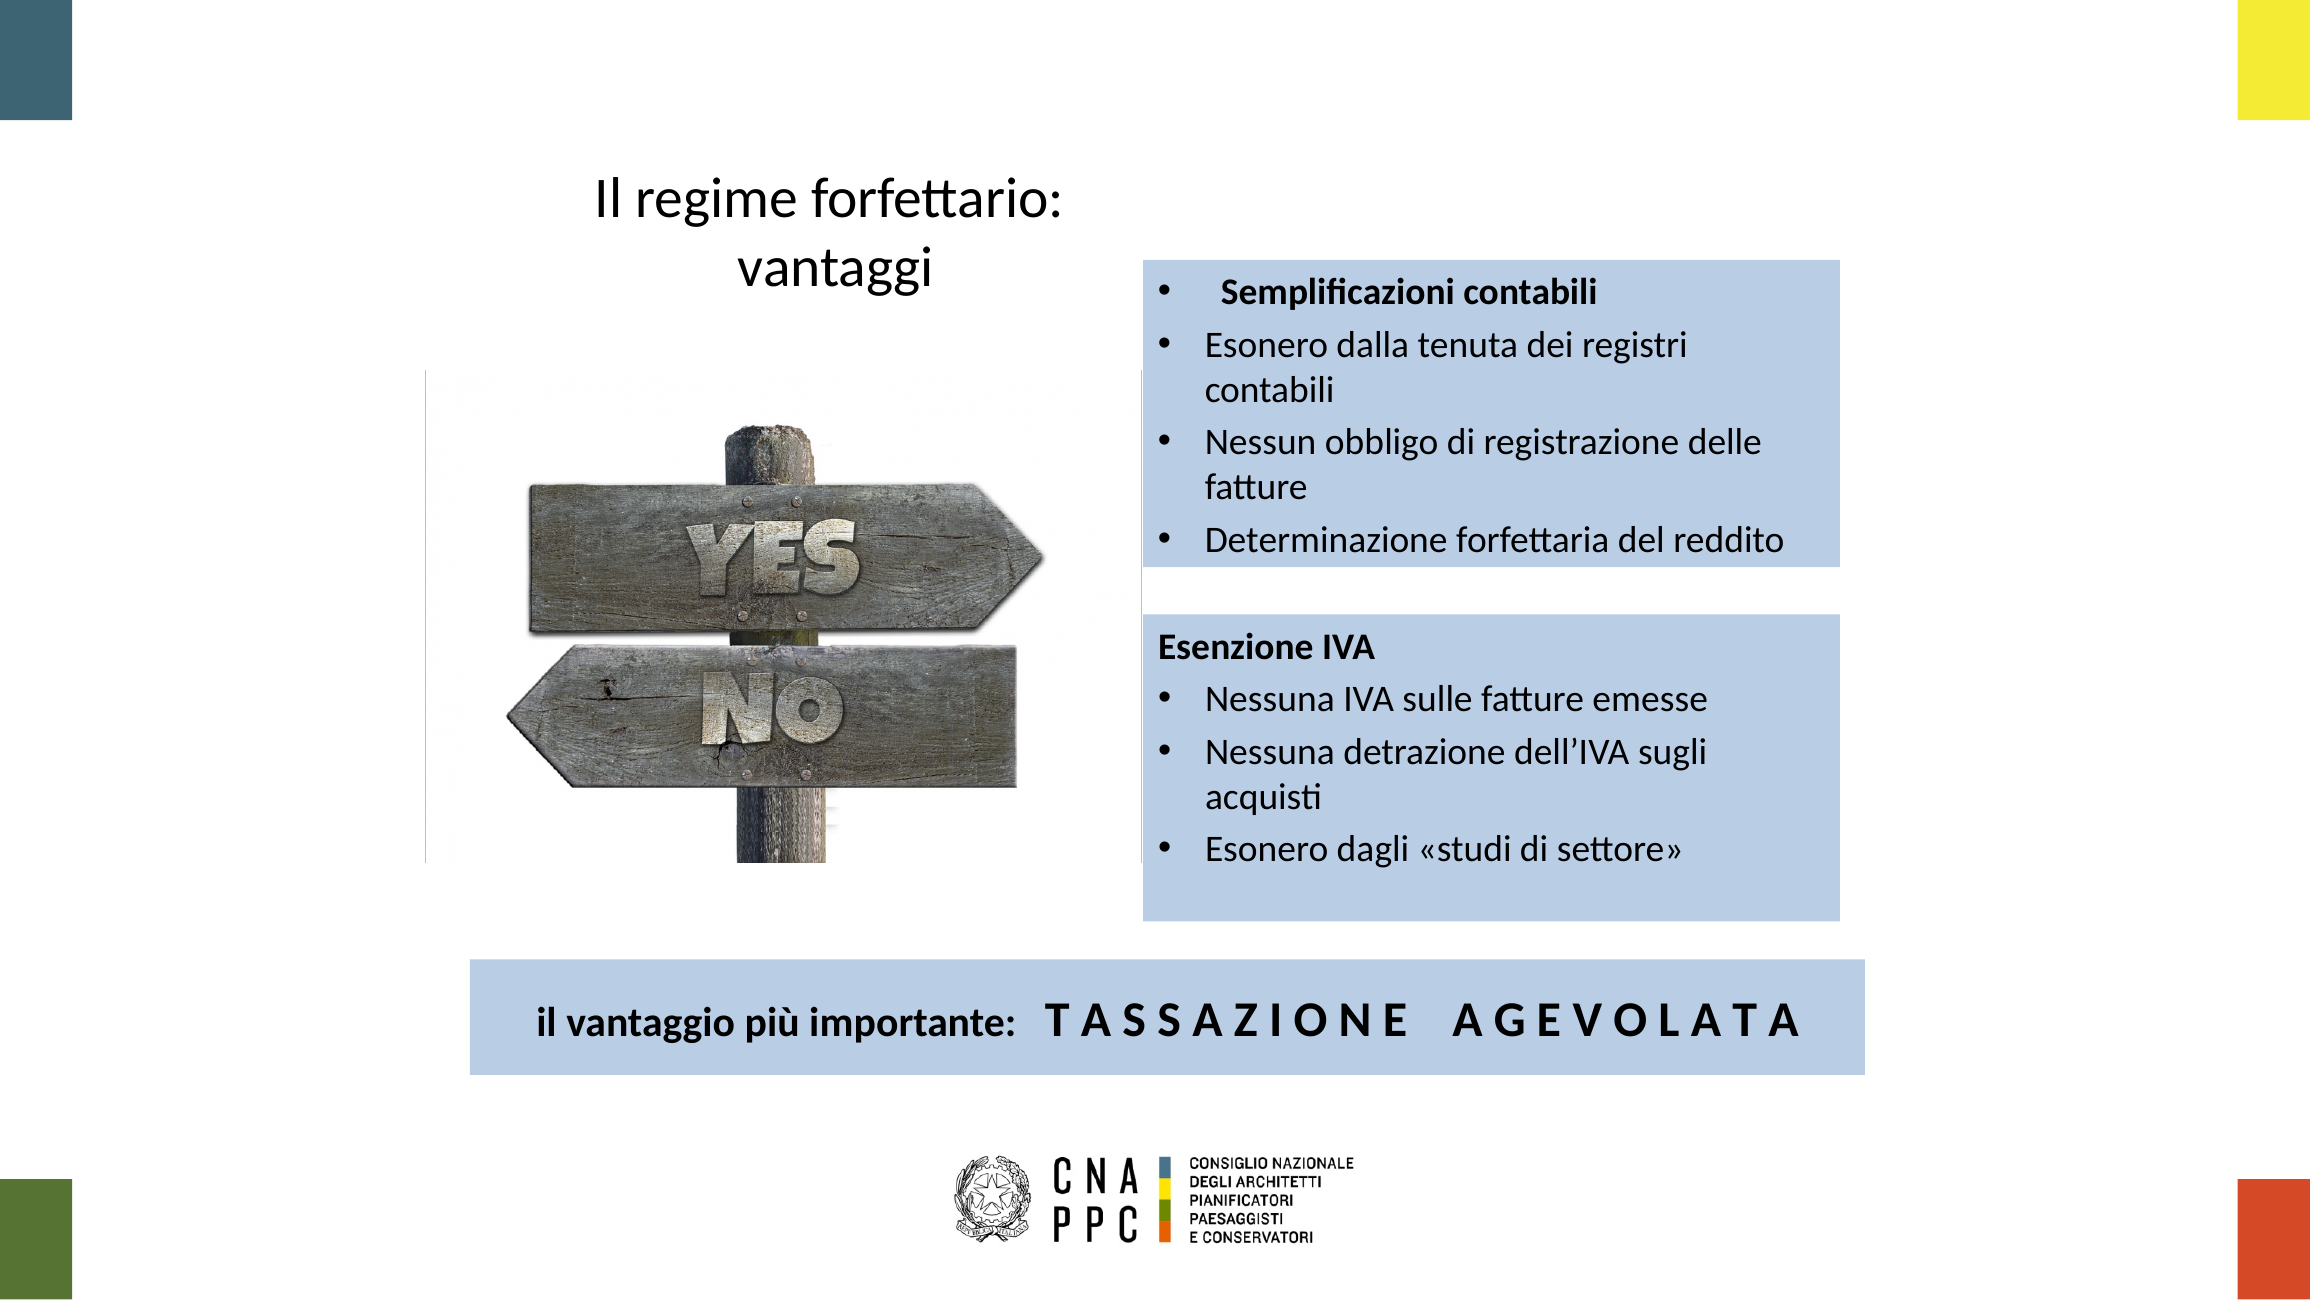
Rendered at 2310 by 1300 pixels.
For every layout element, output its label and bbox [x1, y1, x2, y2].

picture [938, 1141, 1371, 1260]
text_box [0, 0, 2310, 1300]
picture [329, 369, 1238, 863]
